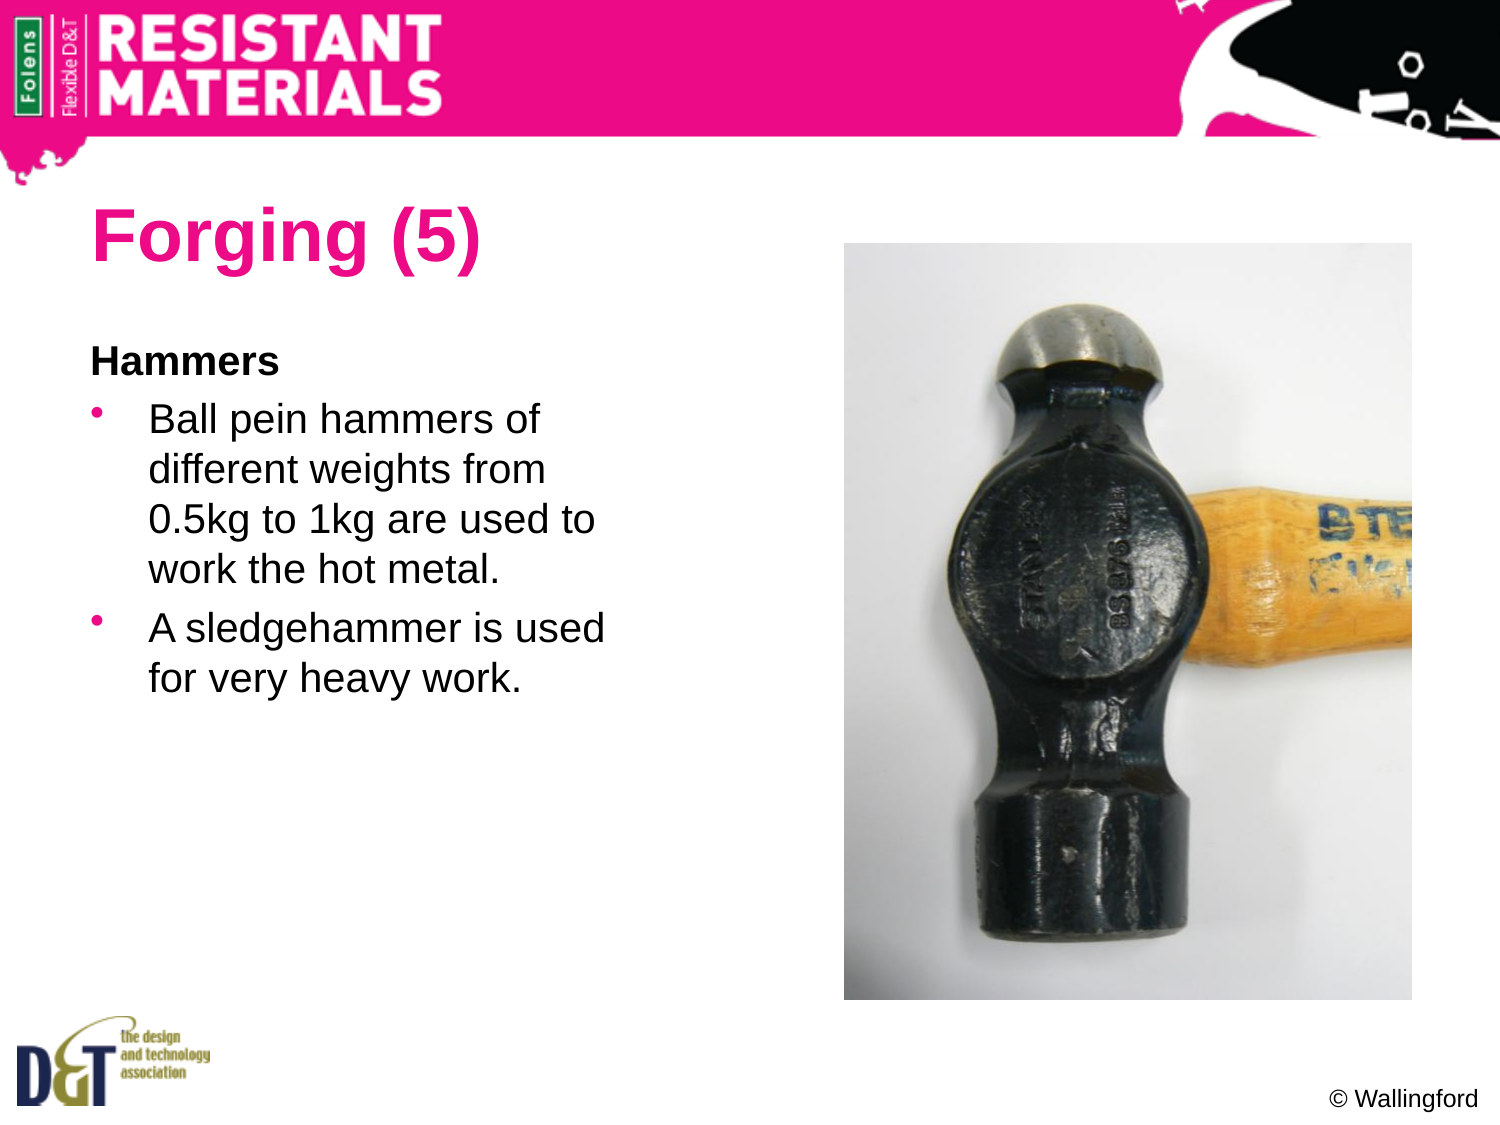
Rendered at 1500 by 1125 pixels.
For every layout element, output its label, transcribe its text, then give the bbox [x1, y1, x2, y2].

list Hammers Ball pein hammers of different weights from 0.5kg to 1kg are used to work the hot metal. A sledgehammer is used for very heavy work. [75, 326, 632, 988]
picture [0, 0, 1500, 1125]
title Forging (5) [76, 160, 1427, 301]
text_box © Wallingford [1257, 1074, 1495, 1125]
